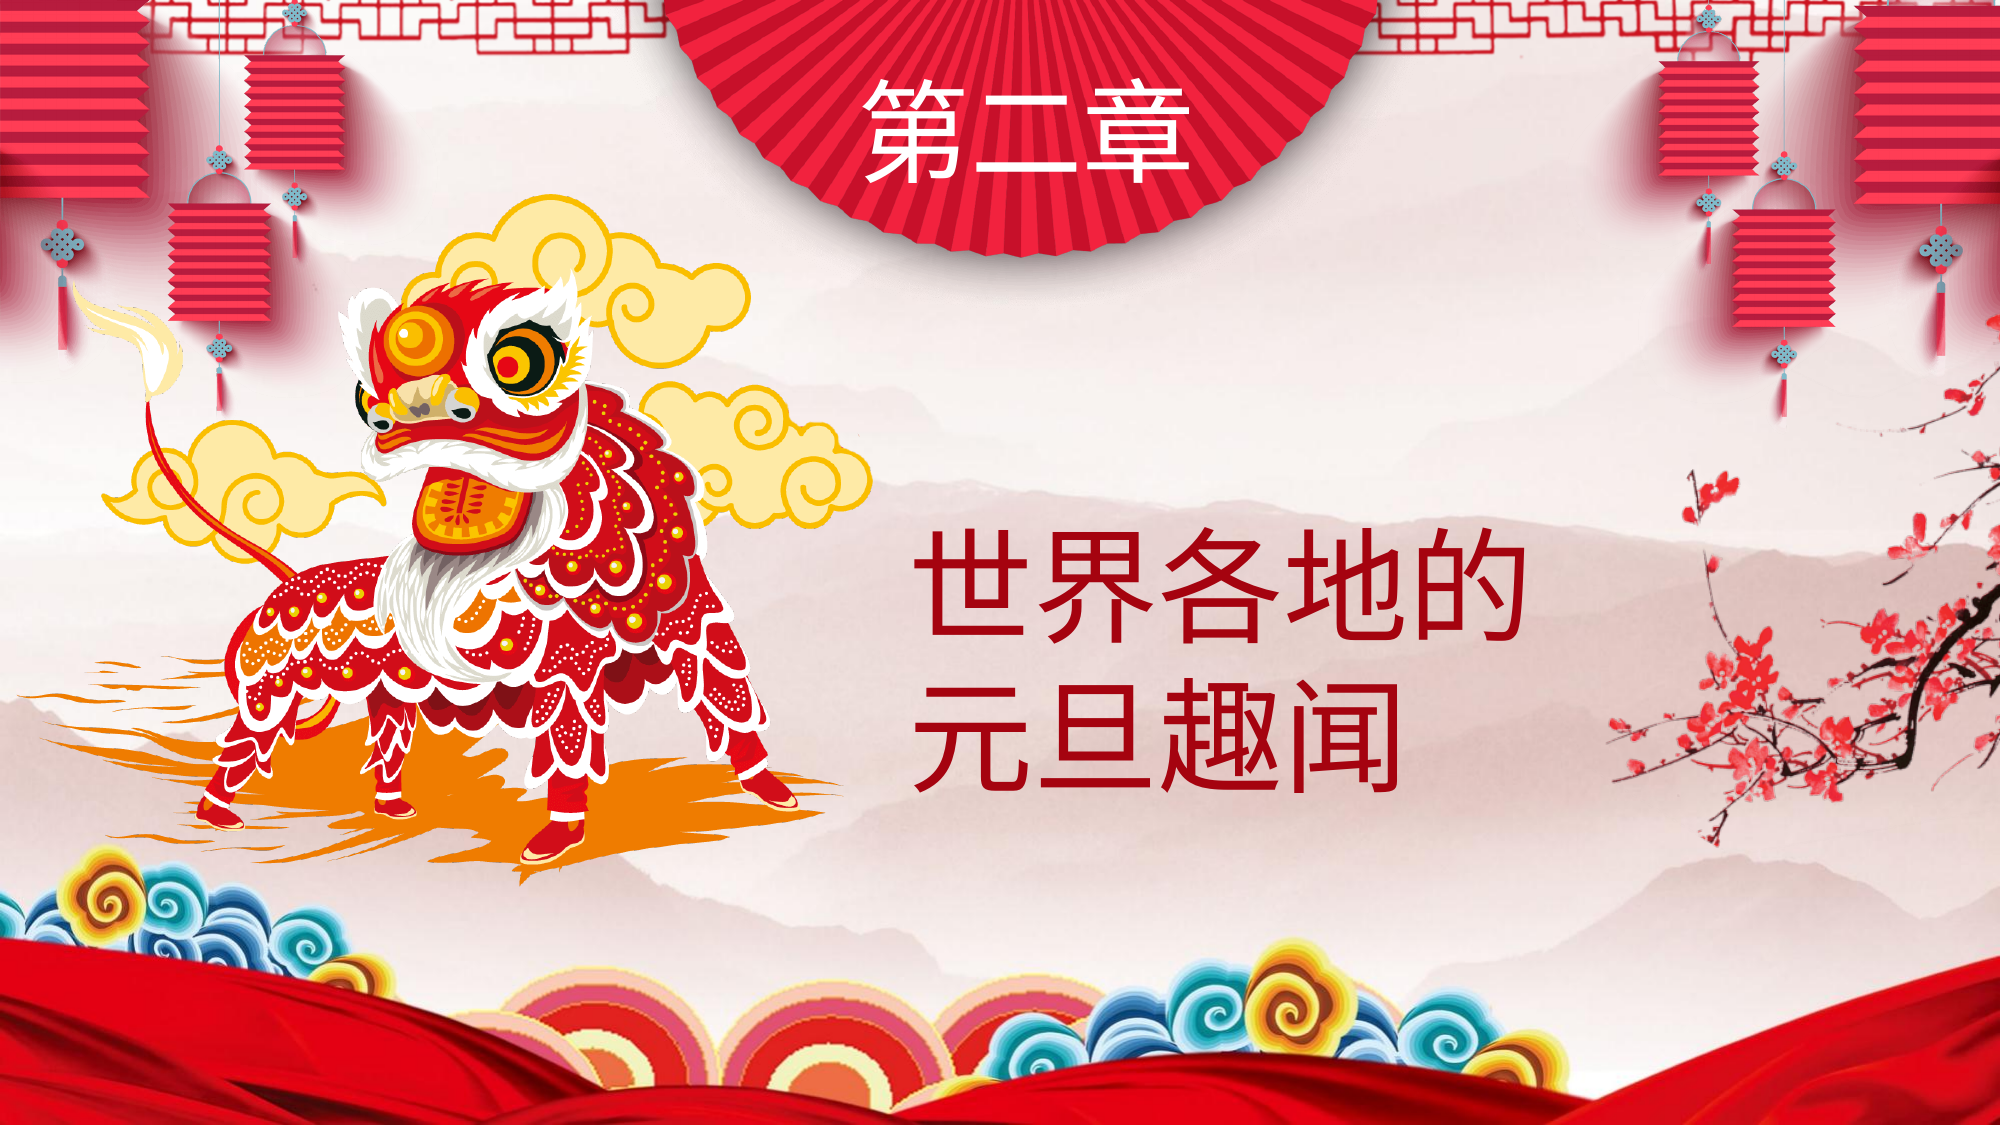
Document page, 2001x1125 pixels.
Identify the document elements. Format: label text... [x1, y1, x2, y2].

picture [0, 0, 2000, 1125]
text_box 世界各地的元旦趣闻 [1029, 501, 1538, 817]
